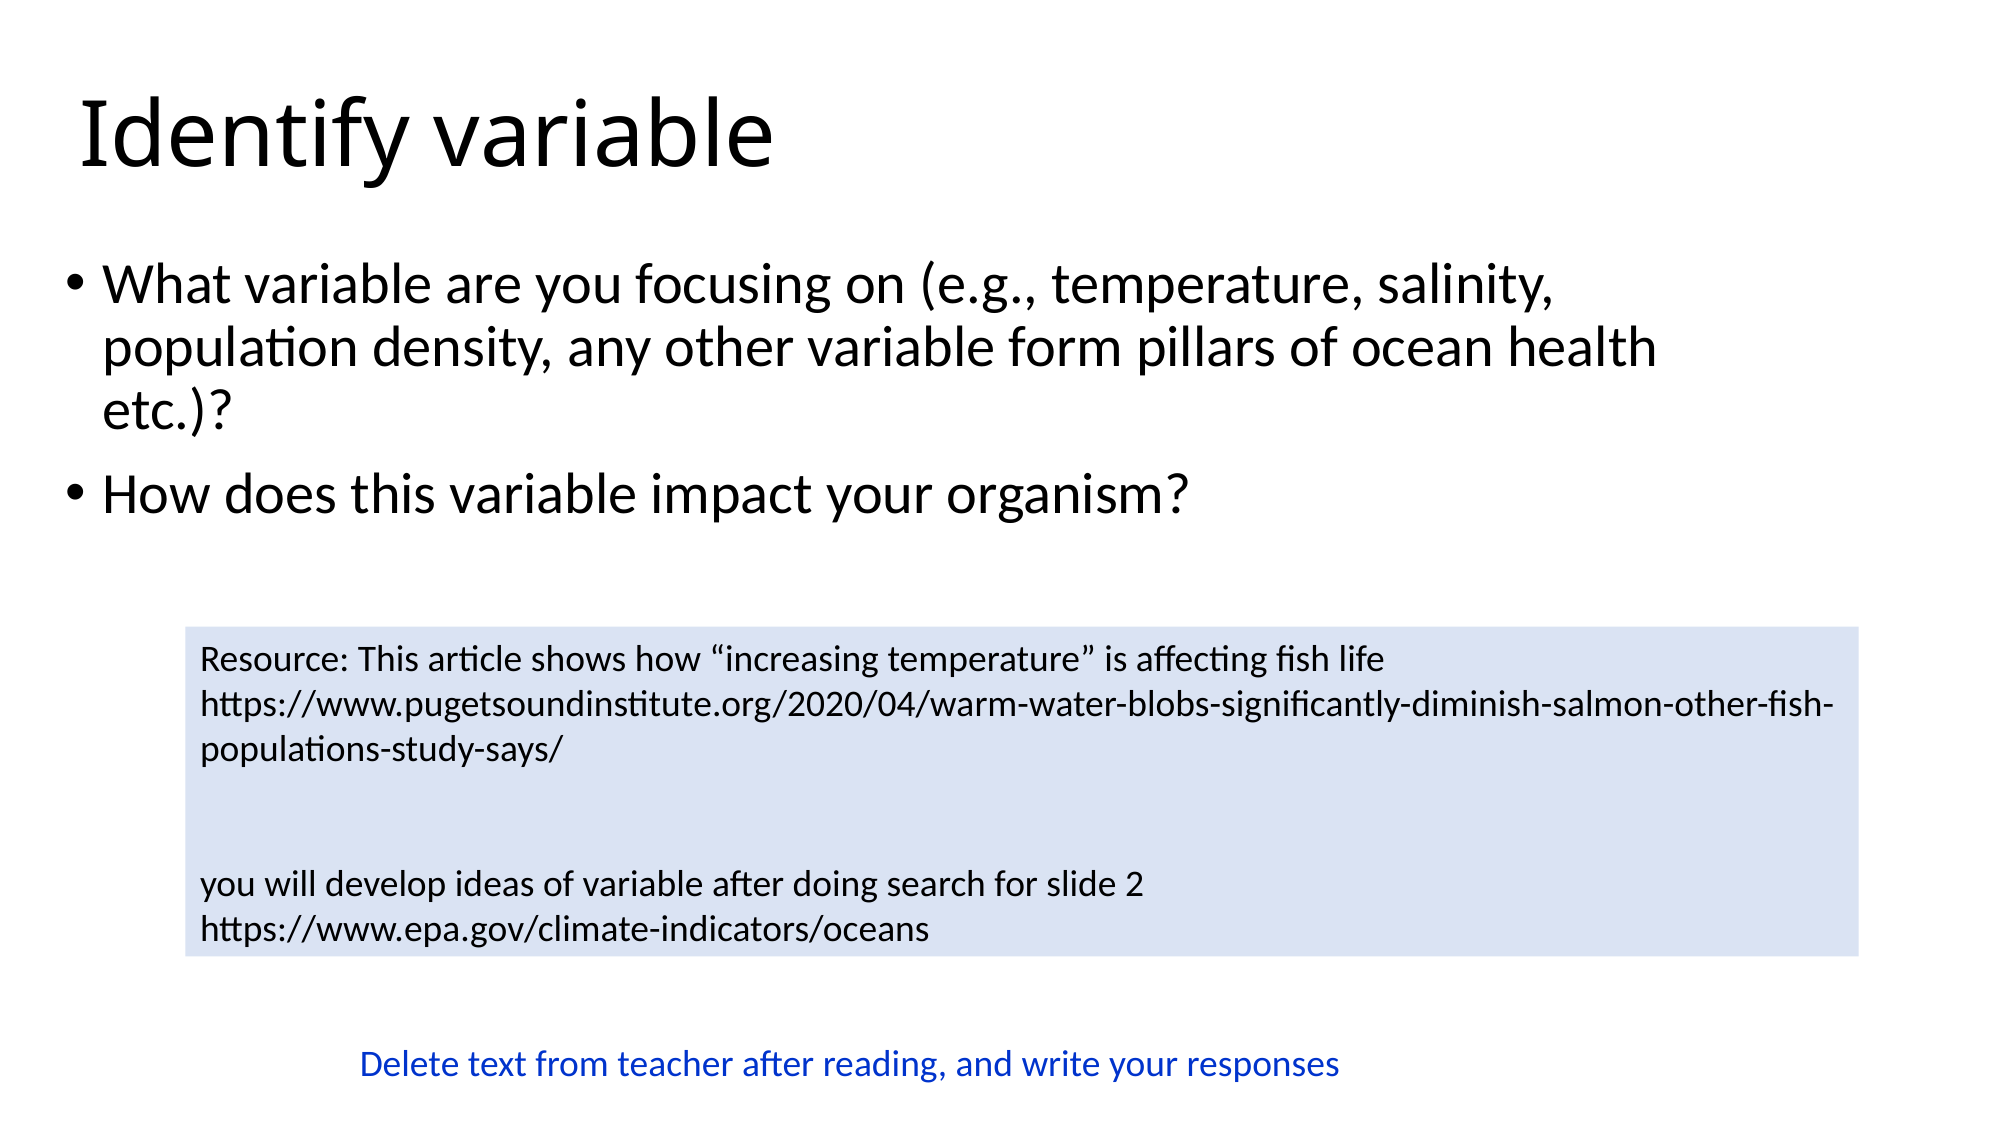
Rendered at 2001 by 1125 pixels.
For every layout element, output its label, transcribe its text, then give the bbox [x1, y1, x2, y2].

text_box Resource: This article shows how “increasing temperature” is affecting fish life https://www.pugetsoundinstitute.org/2020/04/warm-water-blobs-significantly-diminish-salmon-other-fish-populations-study-says/ you will develop ideas of variable after doing search for slide 2 https://www.epa.gov/climate-indicators/oceans [185, 626, 1859, 957]
title Identify variable [64, 28, 1790, 246]
text_box Delete text from teacher after reading, and write your responses [345, 1031, 1357, 1092]
list What variable are you focusing on (e.g., temperature, salinity, population density, any other variable form pillars of ocean health etc.)? How does this variable impact your organism? [50, 246, 1776, 960]
